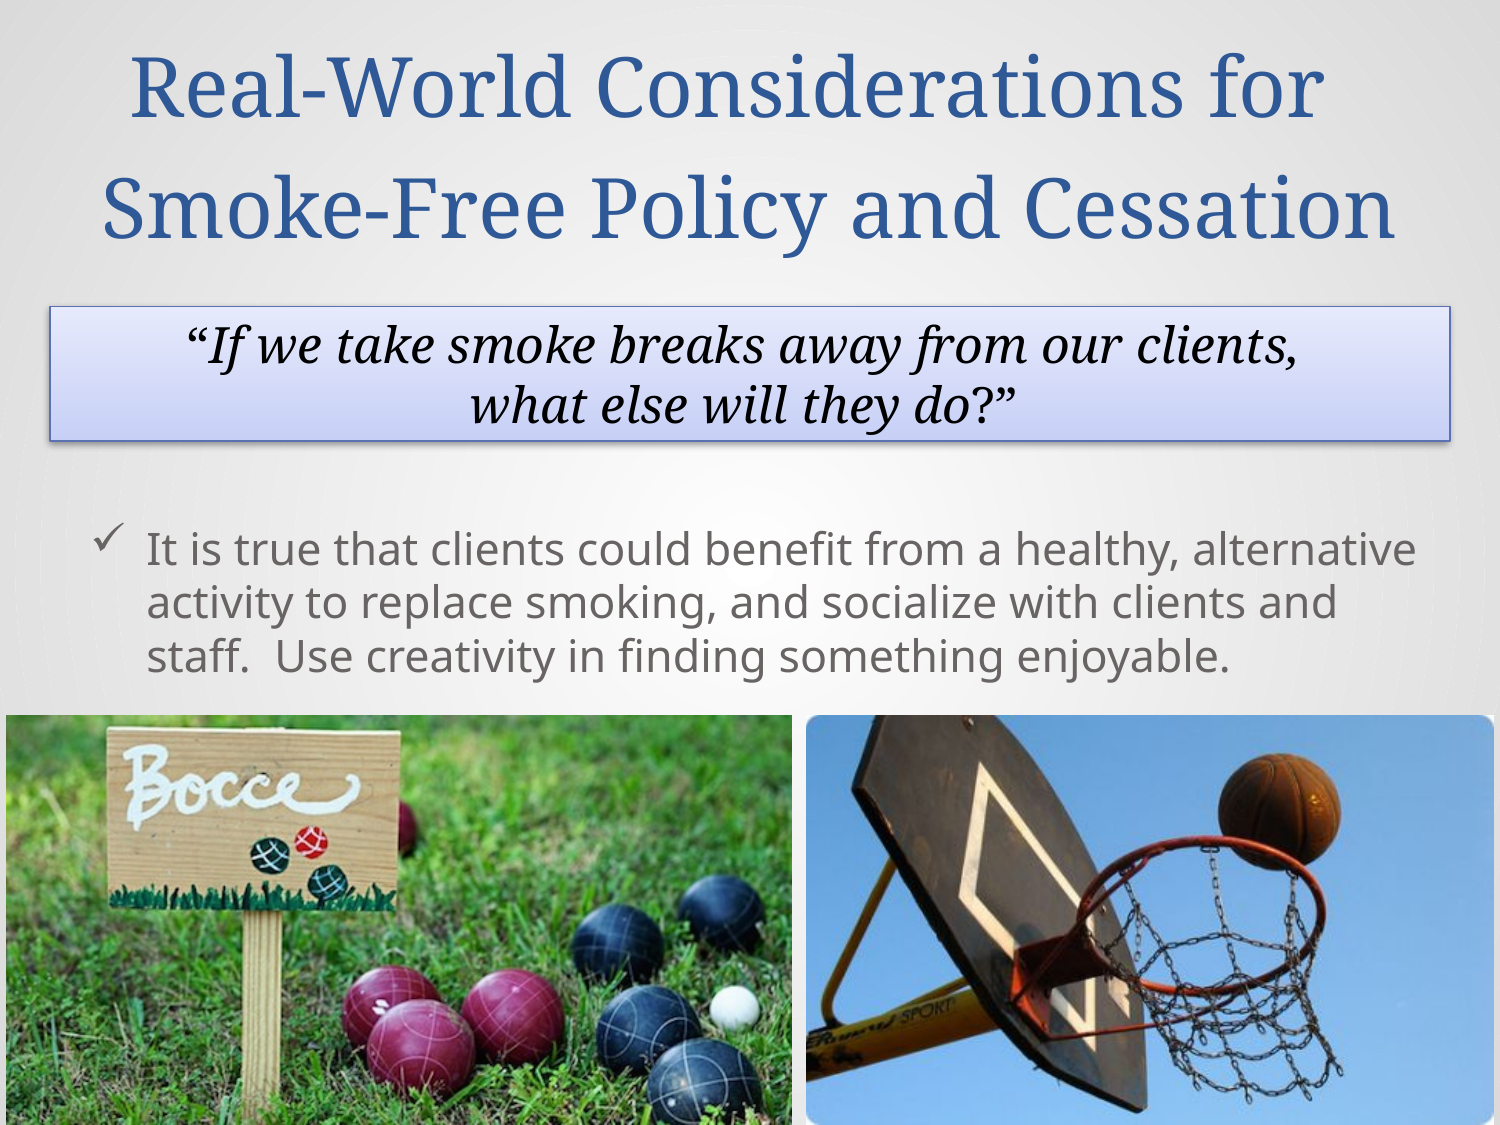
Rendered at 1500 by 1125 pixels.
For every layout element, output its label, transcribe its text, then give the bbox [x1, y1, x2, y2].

list It is true that clients could benefit from a healthy, alternative activity to replace smoking, and socialize with clients and staff. Use creativity in finding something enjoyable. [75, 450, 1438, 1005]
title Real-World Considerations for Smoke-Free Policy and Cessation [75, 0, 1425, 263]
picture [806, 715, 1494, 1125]
picture [5, 715, 793, 1125]
text_box “If we take smoke breaks away from our clients, what else will they do?” [49, 306, 1451, 442]
